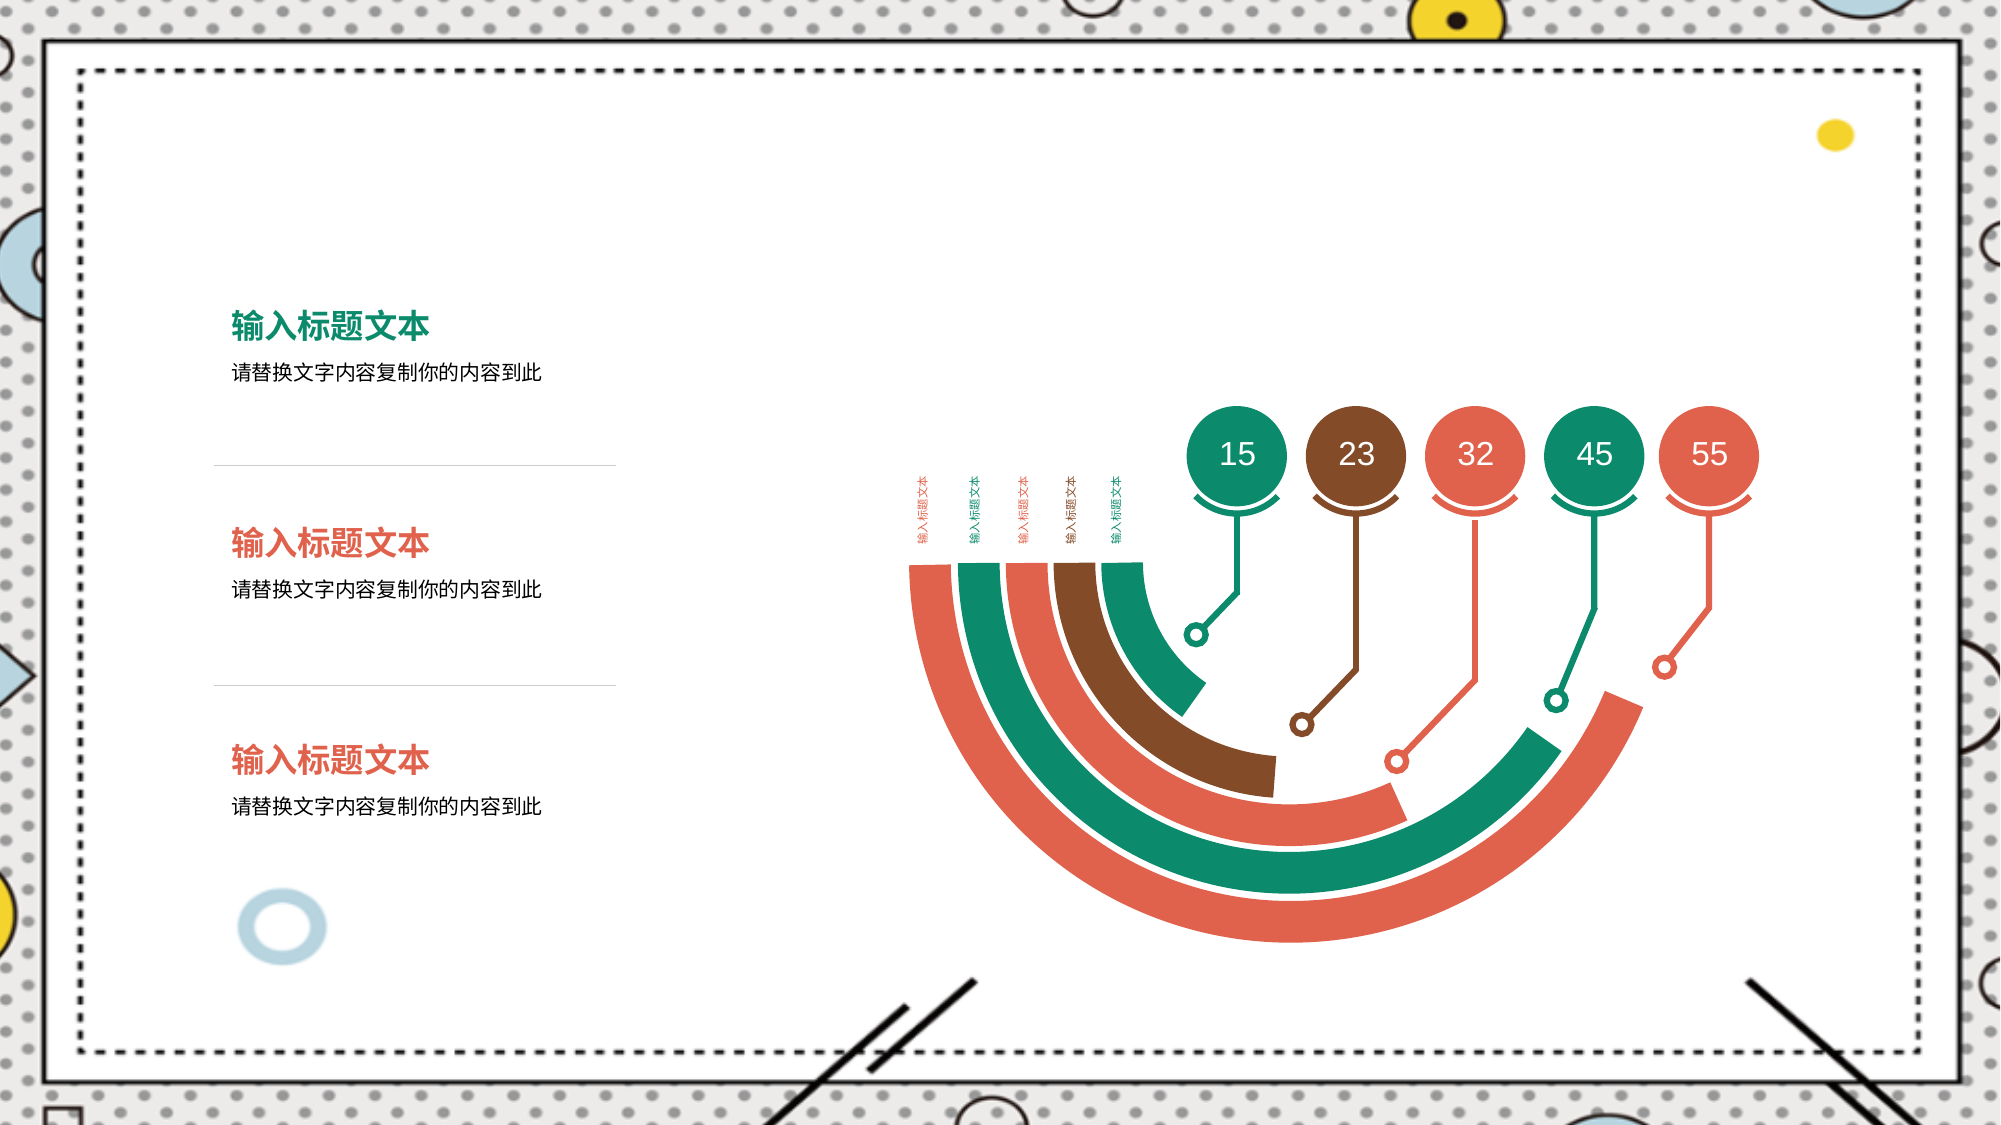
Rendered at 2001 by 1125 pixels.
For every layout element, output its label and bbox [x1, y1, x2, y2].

text_box [214, 516, 660, 686]
picture [0, 0, 2001, 1125]
text_box [214, 299, 660, 466]
text_box [231, 734, 660, 868]
text_box [906, 199, 1767, 922]
